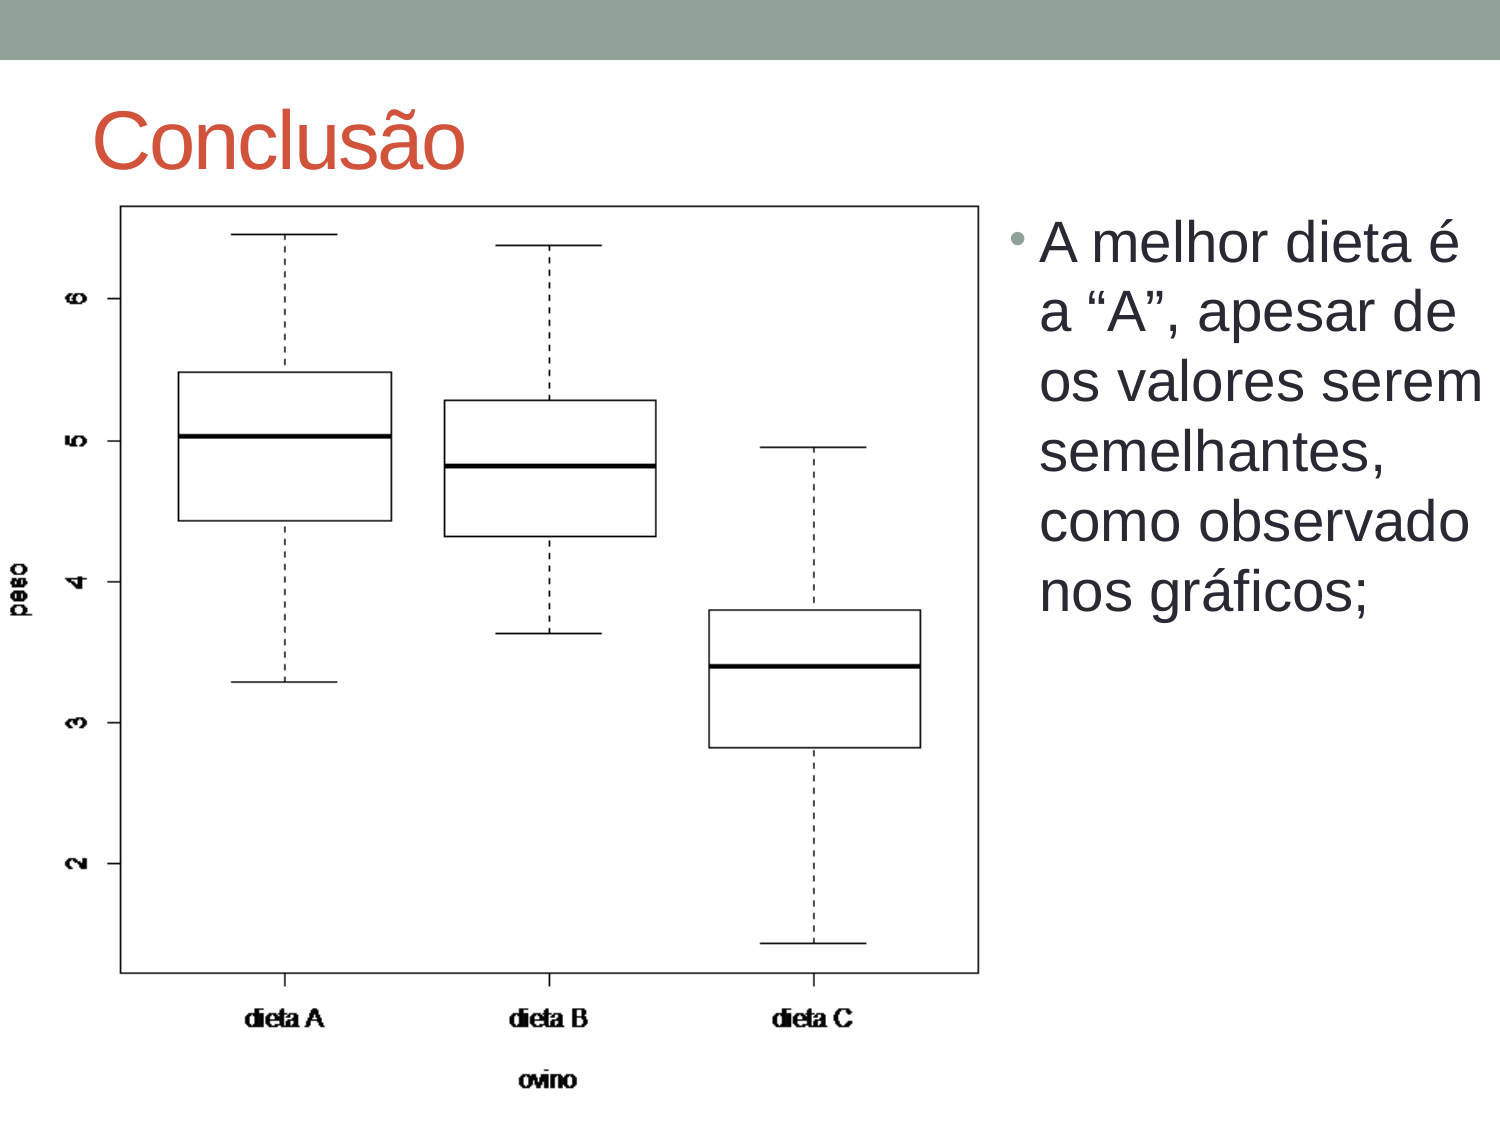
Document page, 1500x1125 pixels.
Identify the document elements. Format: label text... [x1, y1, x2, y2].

title Conclusão [76, 54, 1427, 196]
list A melhor dieta é a “A”, apesar de os valores serem semelhantes, como observado nos gráficos; [1002, 196, 1500, 1125]
picture [0, 187, 995, 1125]
